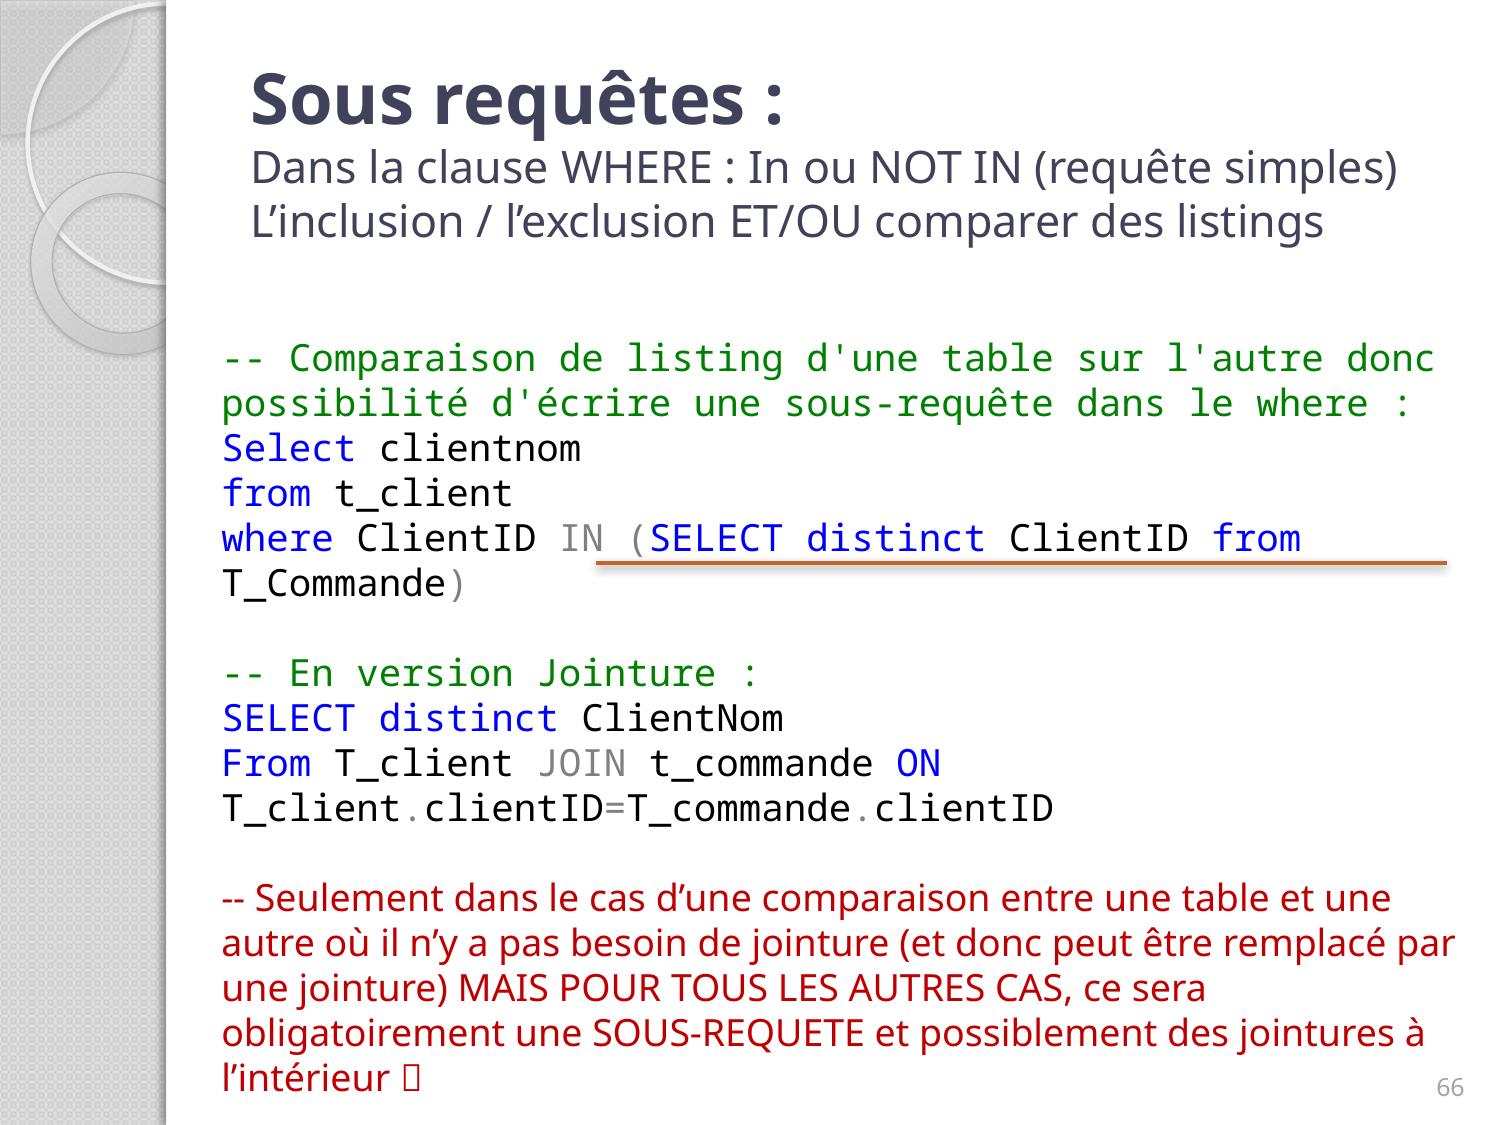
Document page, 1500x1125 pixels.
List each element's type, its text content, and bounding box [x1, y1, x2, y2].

title Sous requêtes : Dans la clause WHERE : In ou NOT IN (requête simples) L’inclusion / l’exclusion ET/OU comparer des listings [235, 45, 1500, 256]
text_box -- Comparaison de listing d'une table sur l'autre donc possibilité d'écrire une sous-requête dans le where : Select clientnom from t_client where ClientID IN (SELECT distinct ClientID from T_Commande) -- En version Jointure : SELECT distinct ClientNom From T_client JOIN t_commande ON T_client.clientID=T_commande.clientID -- Seulement dans le cas d’une comparaison entre une table et une autre où il n’y a pas besoin de jointure (et donc peut être remplacé par une jointure) MAIS POUR TOUS LES AUTRES CAS, ce sera obligatoirement une SOUS-REQUETE et possiblement des jointures à l’intérieur  Les performances : De quel côté sont-elles favorables ? [206, 326, 1482, 1125]
slide_number 66 [1413, 1034, 1488, 1113]
